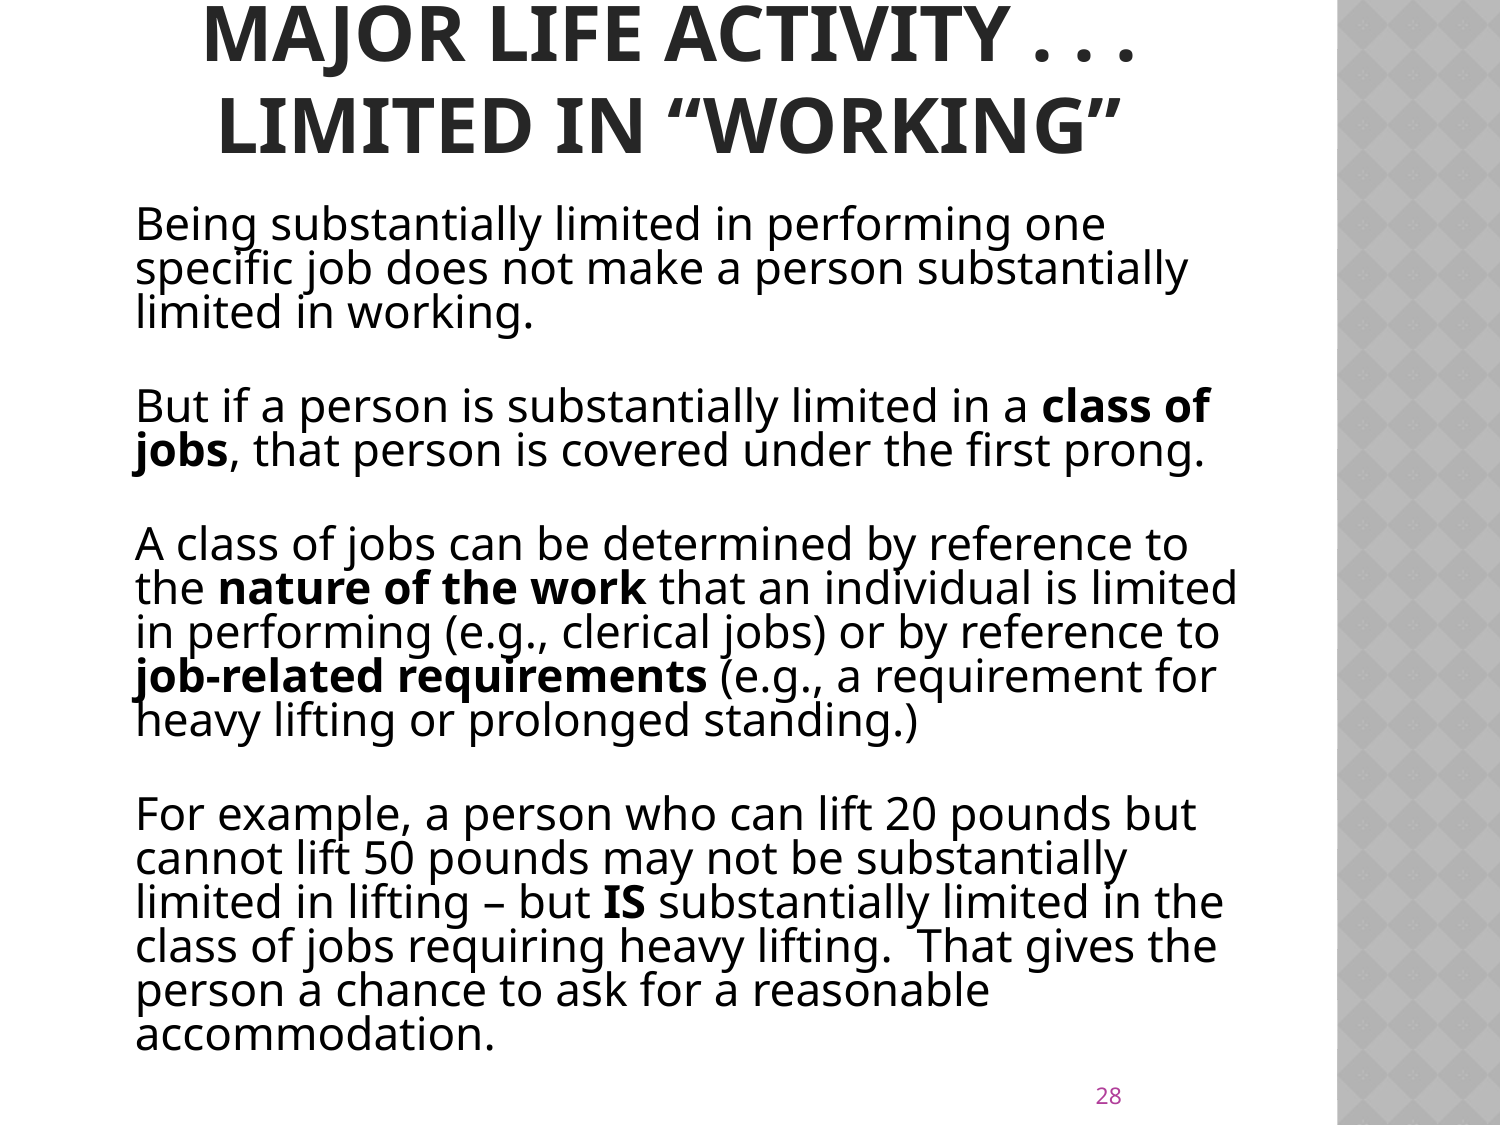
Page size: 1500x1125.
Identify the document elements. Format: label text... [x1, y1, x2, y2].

title Major life activity . . . Limited in “Working” [74, 0, 1263, 170]
slide_number 28 [1025, 1075, 1123, 1113]
list Being substantially limited in performing one specific job does not make a person substantially limited in working. But if a person is substantially limited in a class of jobs, that person is covered under the first prong. A class of jobs can be determined by reference to the nature of the work that an individual is limited in performing (e.g., clerical jobs) or by reference to job-related requirements (e.g., a requirement for heavy lifting or prolonged standing.) For example, a person who can lift 20 pounds but cannot lift 50 pounds may not be substantially limited in lifting – but IS substantially limited in the class of jobs requiring heavy lifting. That gives the person a chance to ask for a reasonable accommodation. [74, 197, 1263, 1125]
